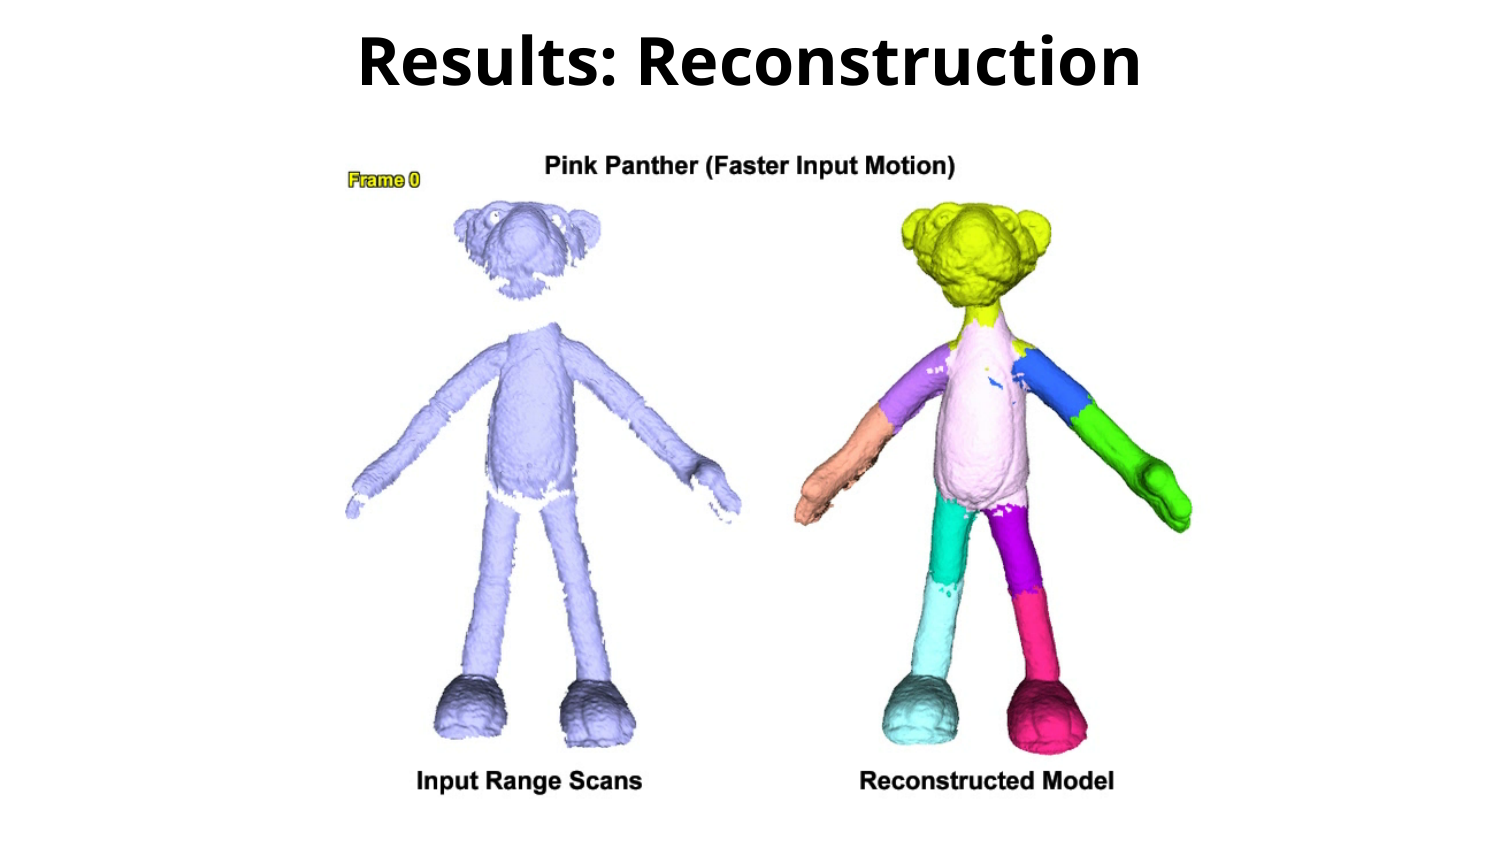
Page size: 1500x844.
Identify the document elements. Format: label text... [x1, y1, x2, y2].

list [288, 126, 1211, 818]
title Results: Reconstruction [41, 0, 1459, 119]
